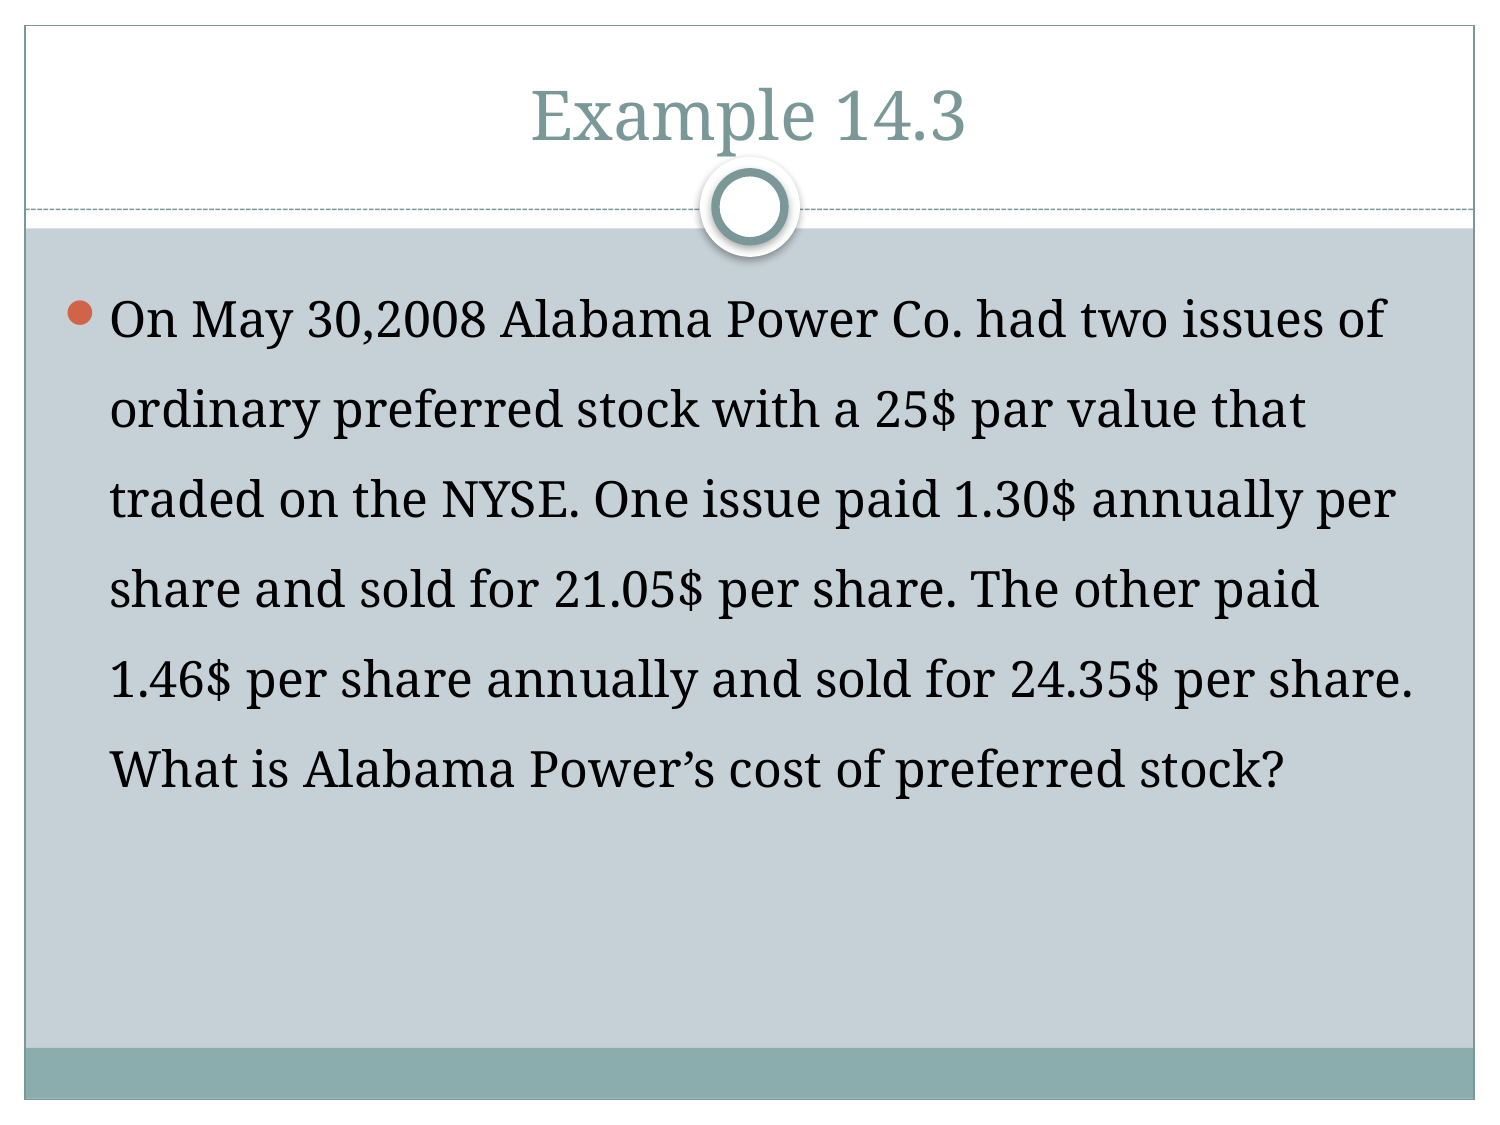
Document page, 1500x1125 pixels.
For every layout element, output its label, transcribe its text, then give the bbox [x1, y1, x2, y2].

list On May 30,2008 Alabama Power Co. had two issues of ordinary preferred stock with a 25$ par value that traded on the NYSE. One issue paid 1.30$ annually per share and sold for 21.05$ per share. The other paid 1.46$ per share annually and sold for 24.35$ per share. What is Alabama Power’s cost of preferred stock? [49, 250, 1445, 1001]
title Example 14.3 [49, 37, 1450, 162]
